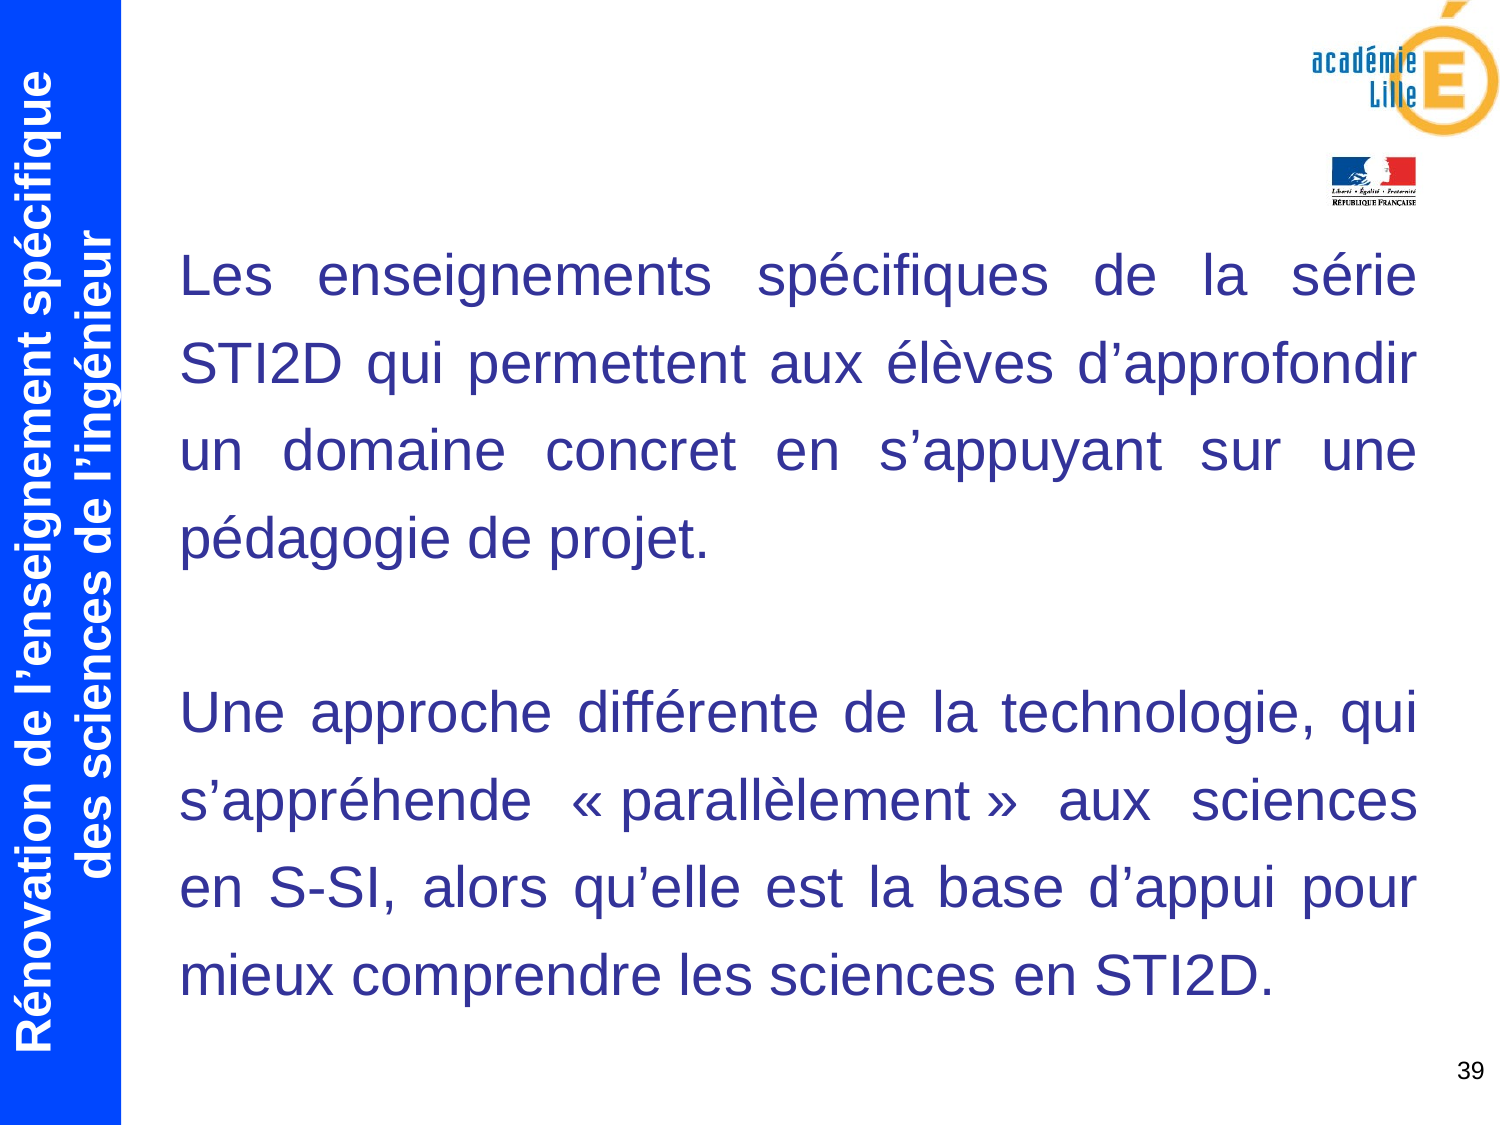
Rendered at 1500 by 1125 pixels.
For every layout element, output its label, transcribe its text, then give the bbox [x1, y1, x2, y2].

text_box Les enseignements spécifiques de la série STI2D qui permettent aux élèves d’approfondir un domaine concret en s’appuyant sur une pédagogie de projet. Une approche différente de la technologie, qui s’appréhende « parallèlement » aux sciences en S-SI, alors qu’elle est la base d’appui pour mieux comprendre les sciences en STI2D. [164, 212, 1435, 1015]
slide_number 39 [1149, 1046, 1500, 1125]
picture [1312, 0, 1500, 206]
